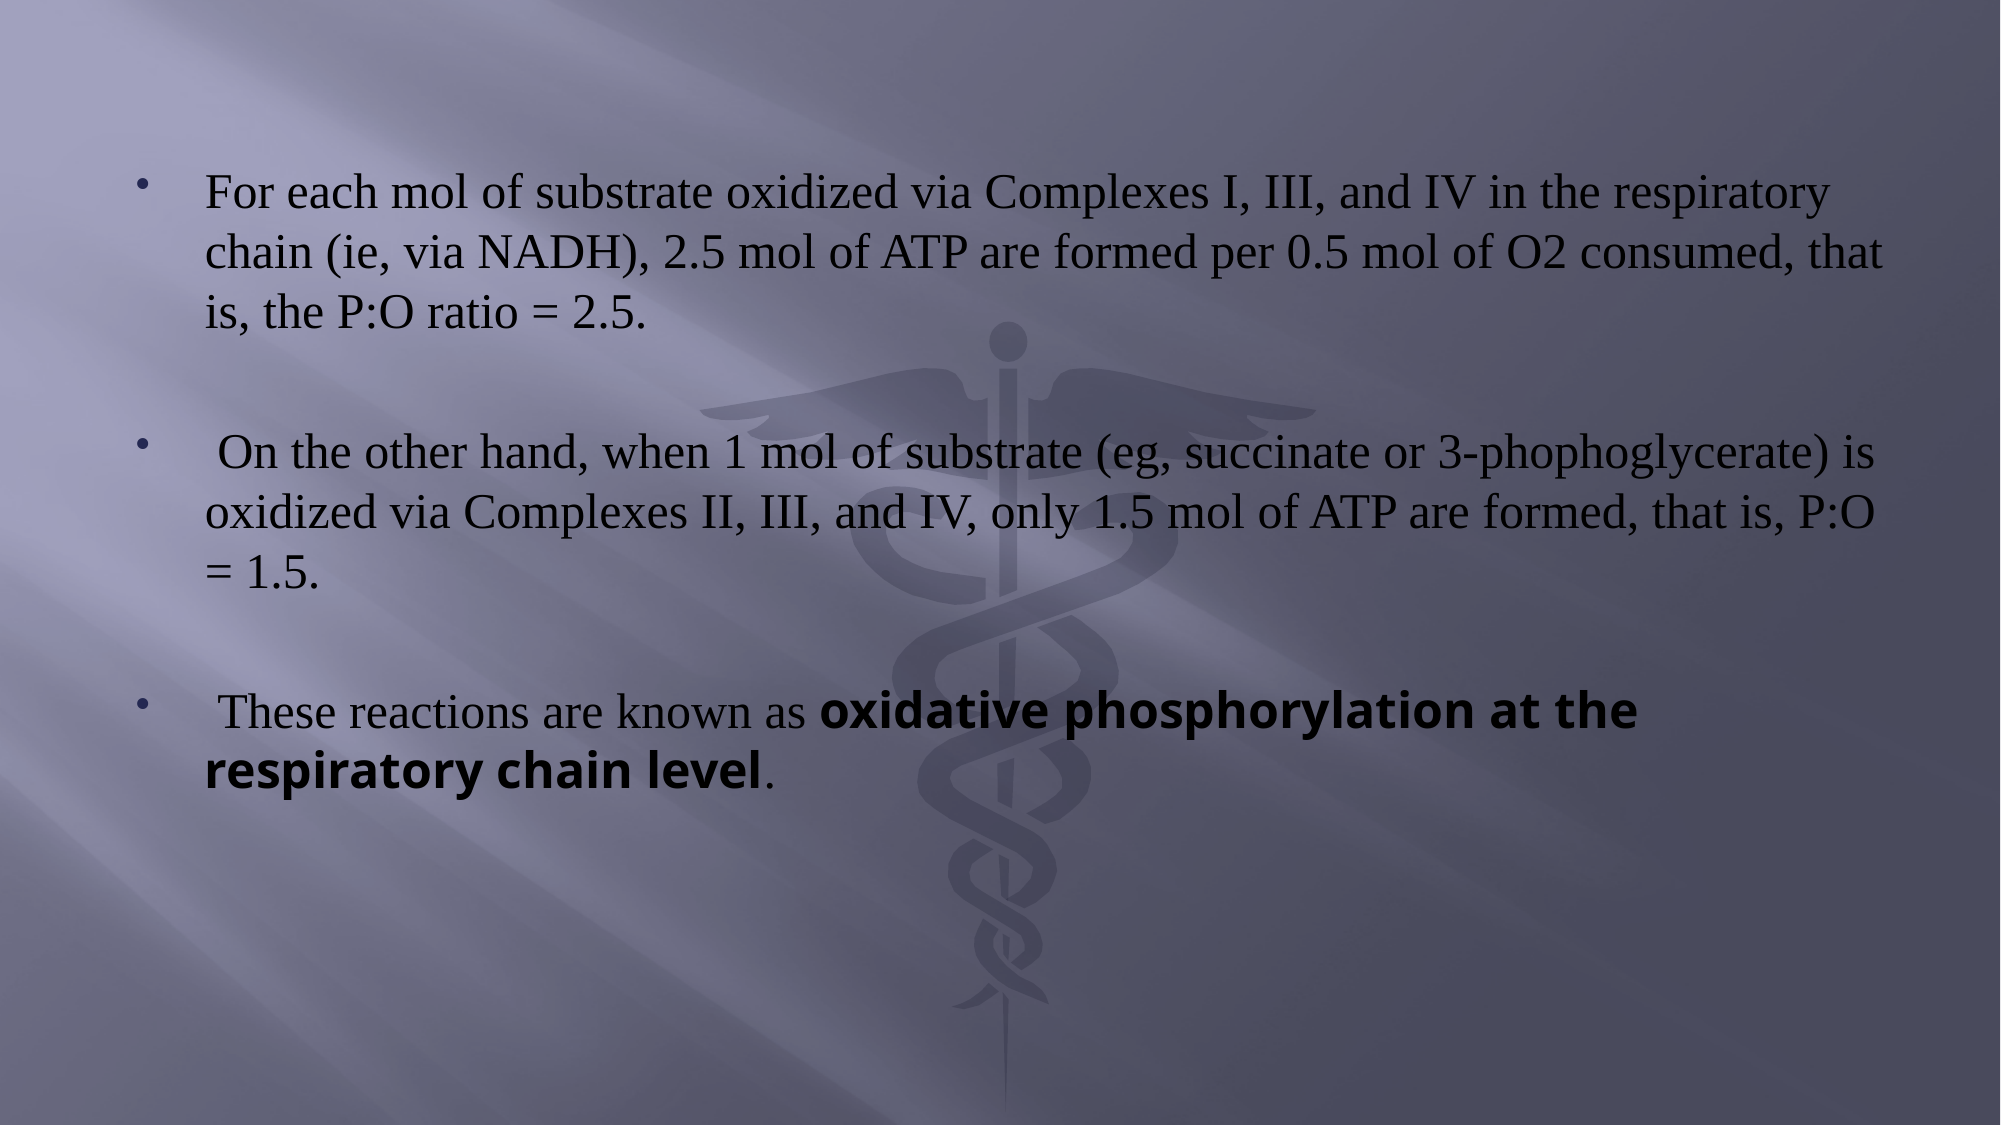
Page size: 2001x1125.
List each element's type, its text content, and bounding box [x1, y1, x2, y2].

list For each mol of substrate oxidized via Complexes I, III, and IV in the respiratory chain (ie, via NADH), 2.5 mol of ATP are formed per 0.5 mol of O2 consumed, that is, the P:O ratio = 2.5. On the other hand, when 1 mol of substrate (eg, succinate or 3-phophoglycerate) is oxidized via Complexes II, III, and IV, only 1.5 mol of ATP are formed, that is, P:O = 1.5. These reactions are known as oxidative phosphorylation at the respiratory chain level. [99, 150, 1900, 894]
